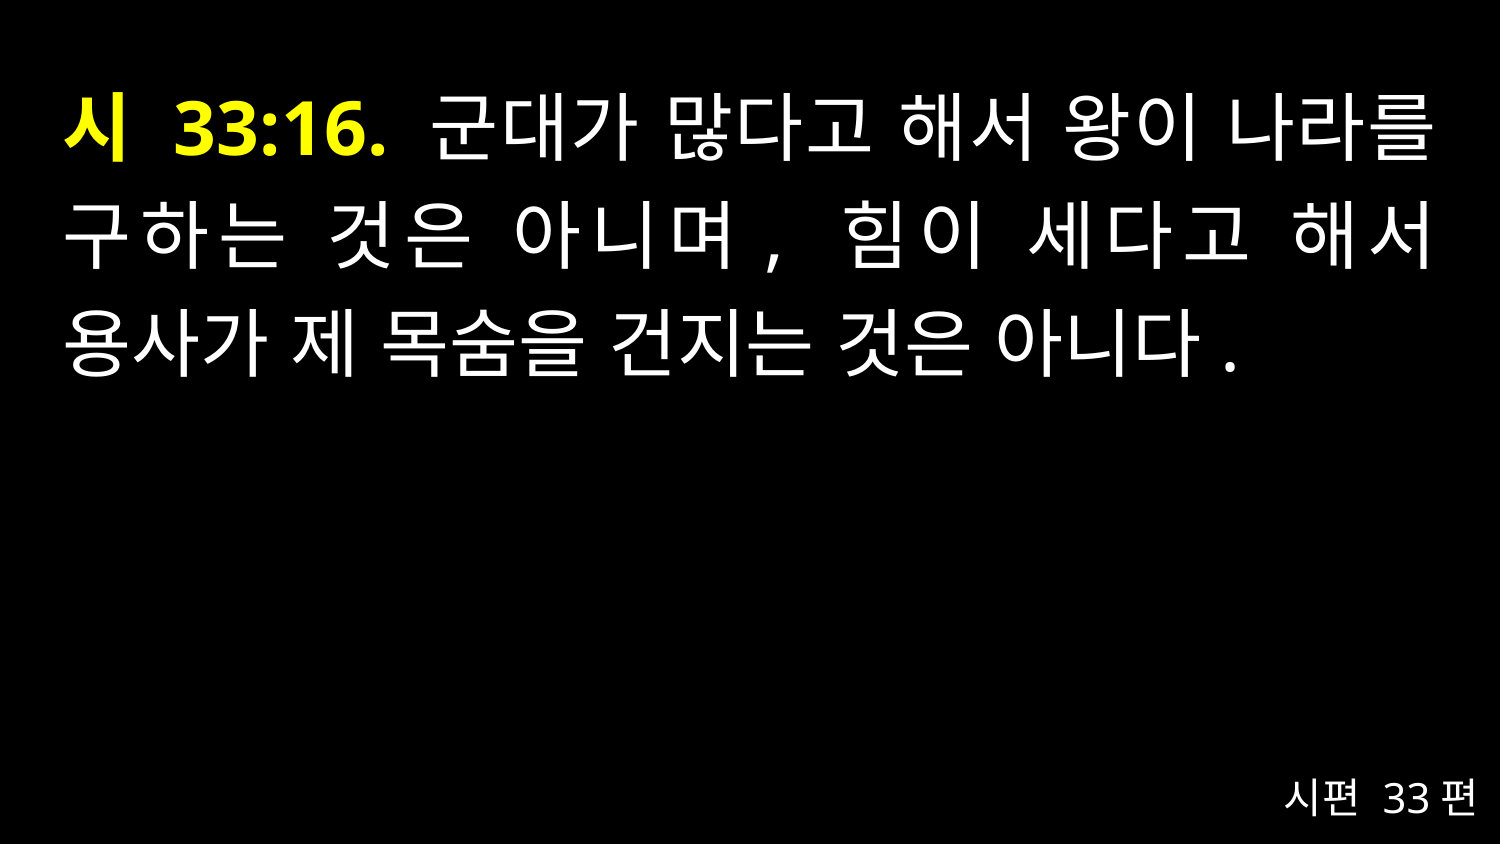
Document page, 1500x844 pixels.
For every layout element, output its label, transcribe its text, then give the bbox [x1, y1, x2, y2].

title 시 33:16. 군대가 많다고 해서 왕이 나라를 구하는 것은 아니며, 힘이 세다고 해서 용사가 제 목숨을 건지는 것은 아니다. [0, 0, 1500, 844]
subtitle 시편 33편 [916, 770, 1500, 844]
